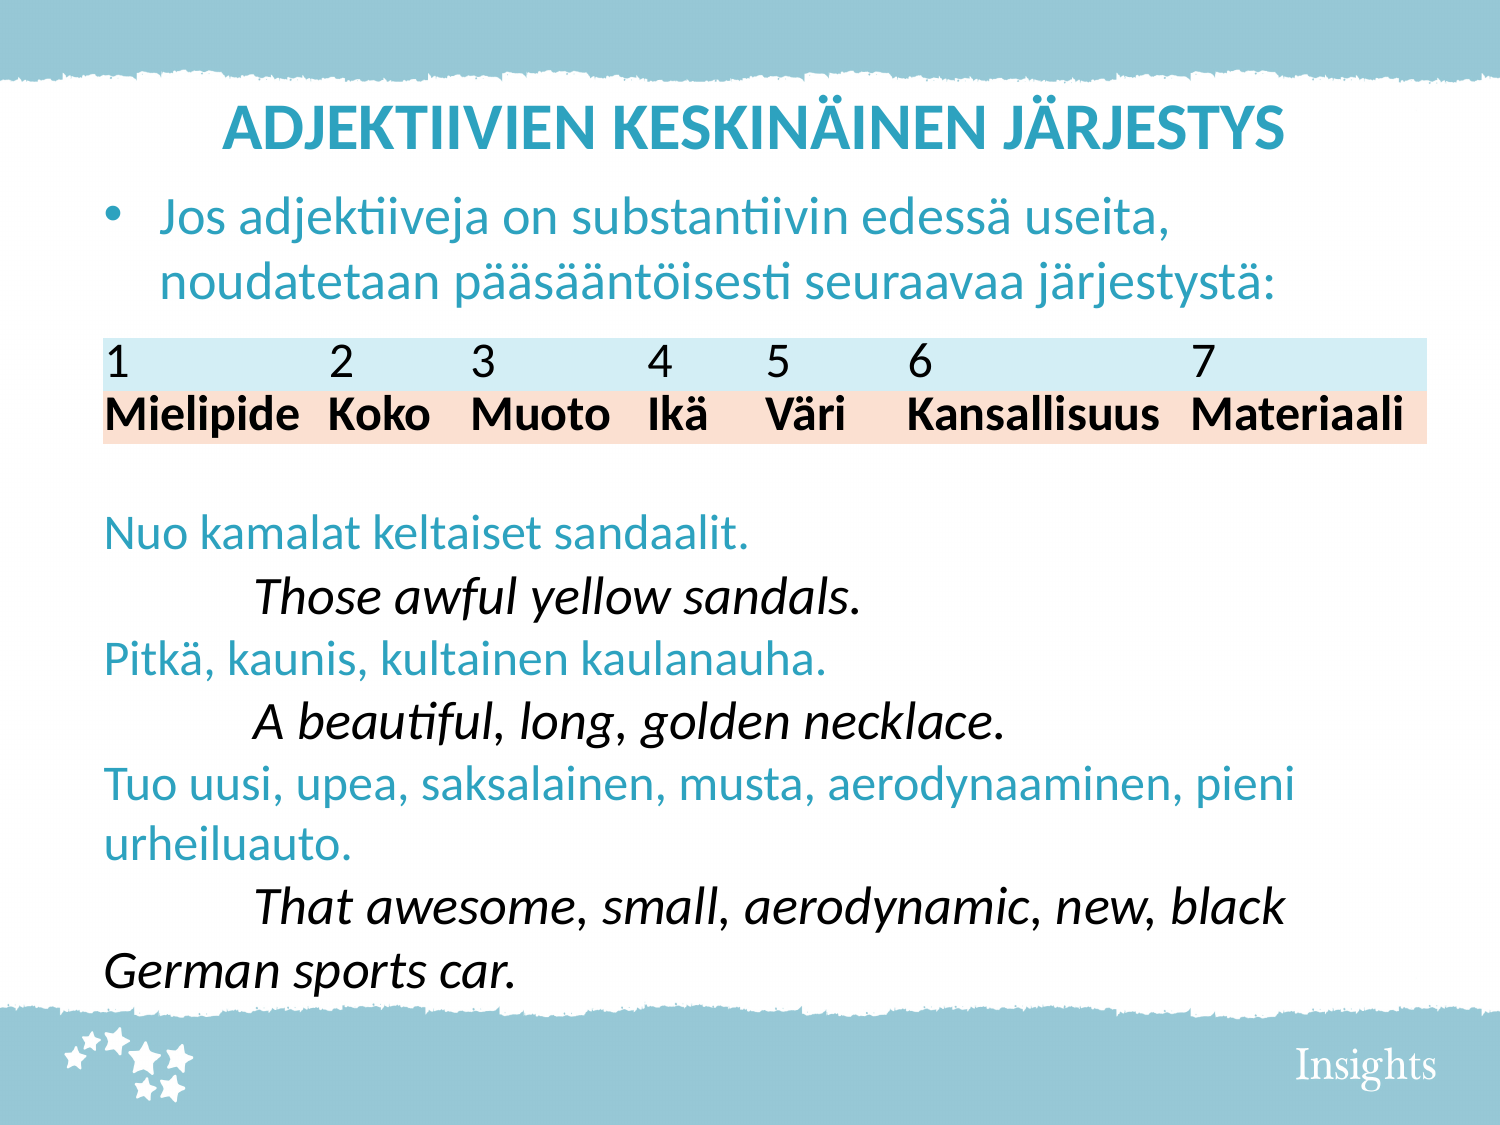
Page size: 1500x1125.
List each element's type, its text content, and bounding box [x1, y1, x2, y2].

table_cell Kansallisuus [906, 391, 1189, 444]
picture [0, 0, 1500, 1125]
table_header 5 [764, 338, 906, 391]
table_cell Muoto [469, 391, 646, 444]
list Jos adjektiiveja on substantiivin edessä useita, noudatetaan pääsääntöisesti seuraavaa järjestystä: Nuo kamalat keltaiset sandaalit. Those awful yellow sandals. Pitkä, kaunis, kultainen kaulanauha. A beautiful, long, golden necklace. Tuo uusi, upea, saksalainen, musta, aerodynaaminen, pieni urheiluauto. That awesome, small, aerodynamic, new, black German sports car. [88, 172, 1425, 1030]
table_cell Väri [764, 391, 906, 444]
table_header 1 [103, 338, 327, 391]
table_header 7 [1189, 338, 1427, 391]
table_header 6 [906, 338, 1189, 391]
table_cell Koko [327, 391, 469, 444]
table_cell Ikä [646, 391, 764, 444]
table_cell Materiaali [1189, 391, 1427, 444]
table_header 2 [327, 338, 469, 391]
table_header 3 [469, 338, 646, 391]
table_header 4 [646, 338, 764, 391]
text_box ADJEKTIIVIEN KESKINÄINEN JÄRJESTYS [100, 42, 1451, 183]
table_cell Mielipide [103, 391, 327, 444]
